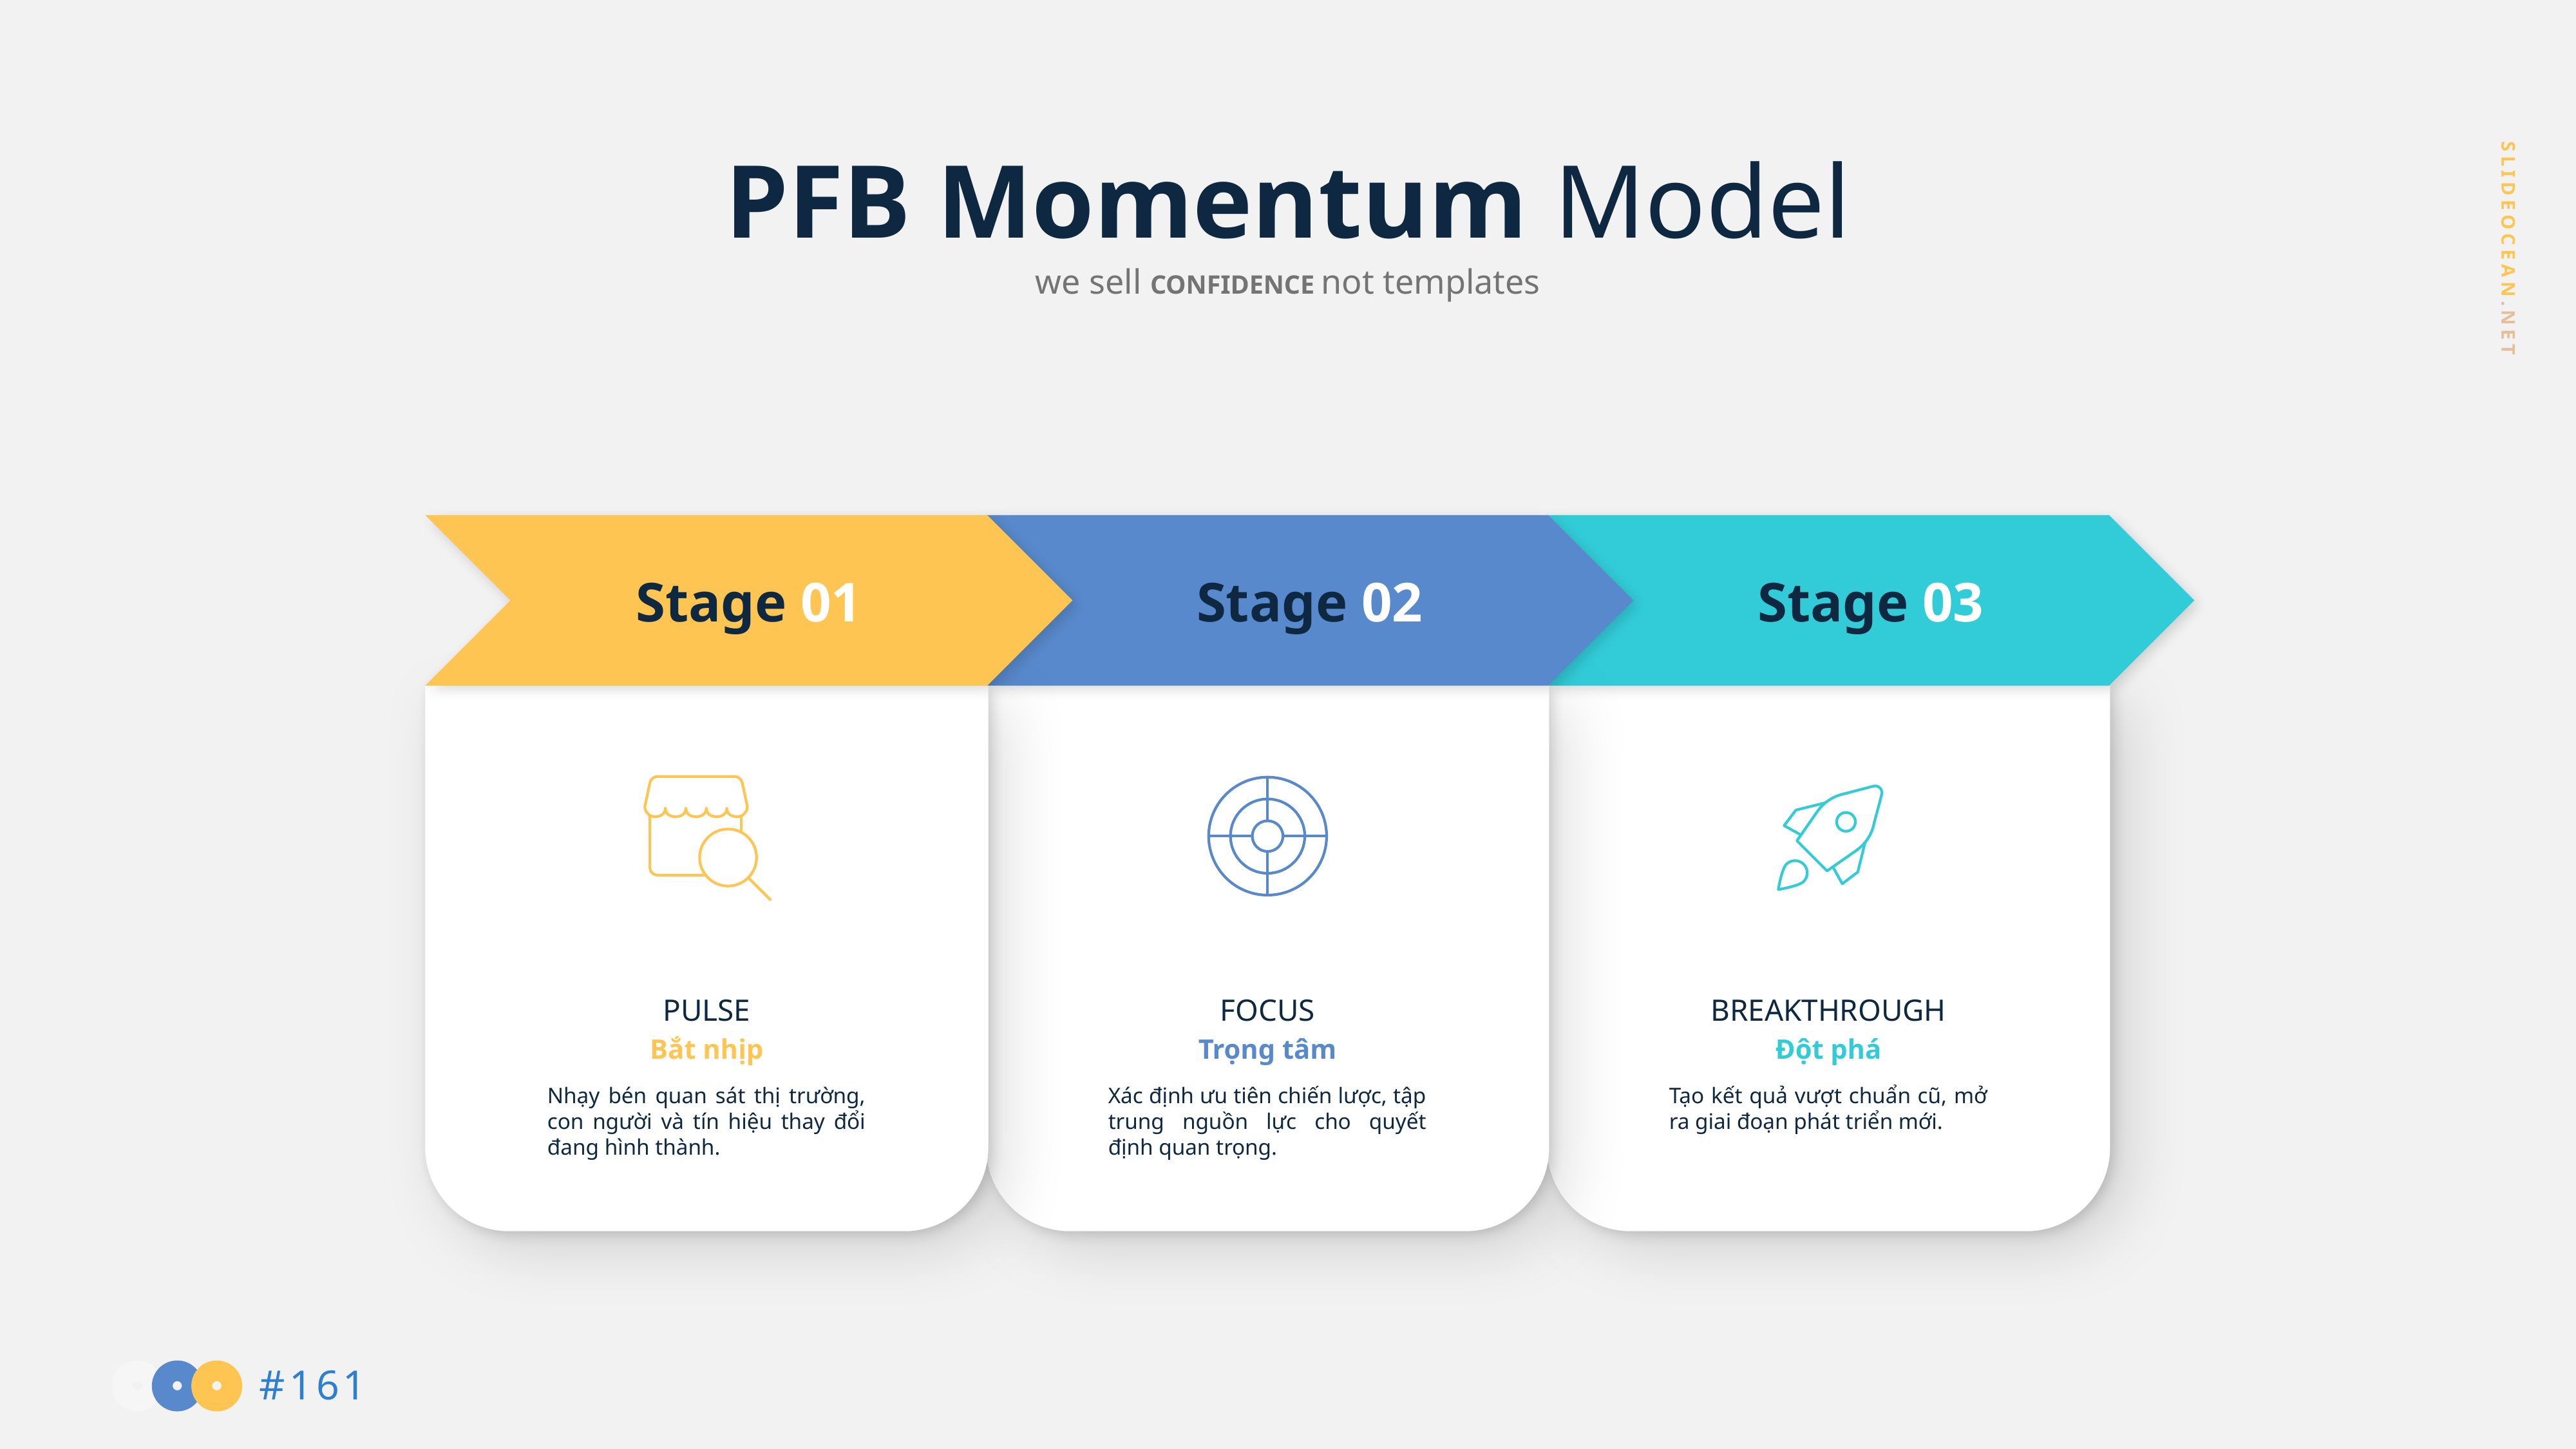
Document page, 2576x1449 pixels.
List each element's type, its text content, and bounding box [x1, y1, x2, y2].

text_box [1618, 986, 2040, 1140]
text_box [1550, 685, 2111, 1232]
text_box #161 [259, 1359, 436, 1408]
text_box Stage 02 [991, 514, 1635, 685]
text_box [424, 685, 989, 1232]
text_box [989, 685, 1550, 1232]
text_box Stage 03 [1552, 514, 2196, 685]
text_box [1057, 986, 1479, 1166]
text_box we sell CONFIDENCE not templates [1026, 255, 1550, 306]
text_box Stage 01 [422, 514, 1074, 687]
text_box PFB Momentum Model [715, 132, 1861, 263]
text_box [496, 986, 918, 1166]
